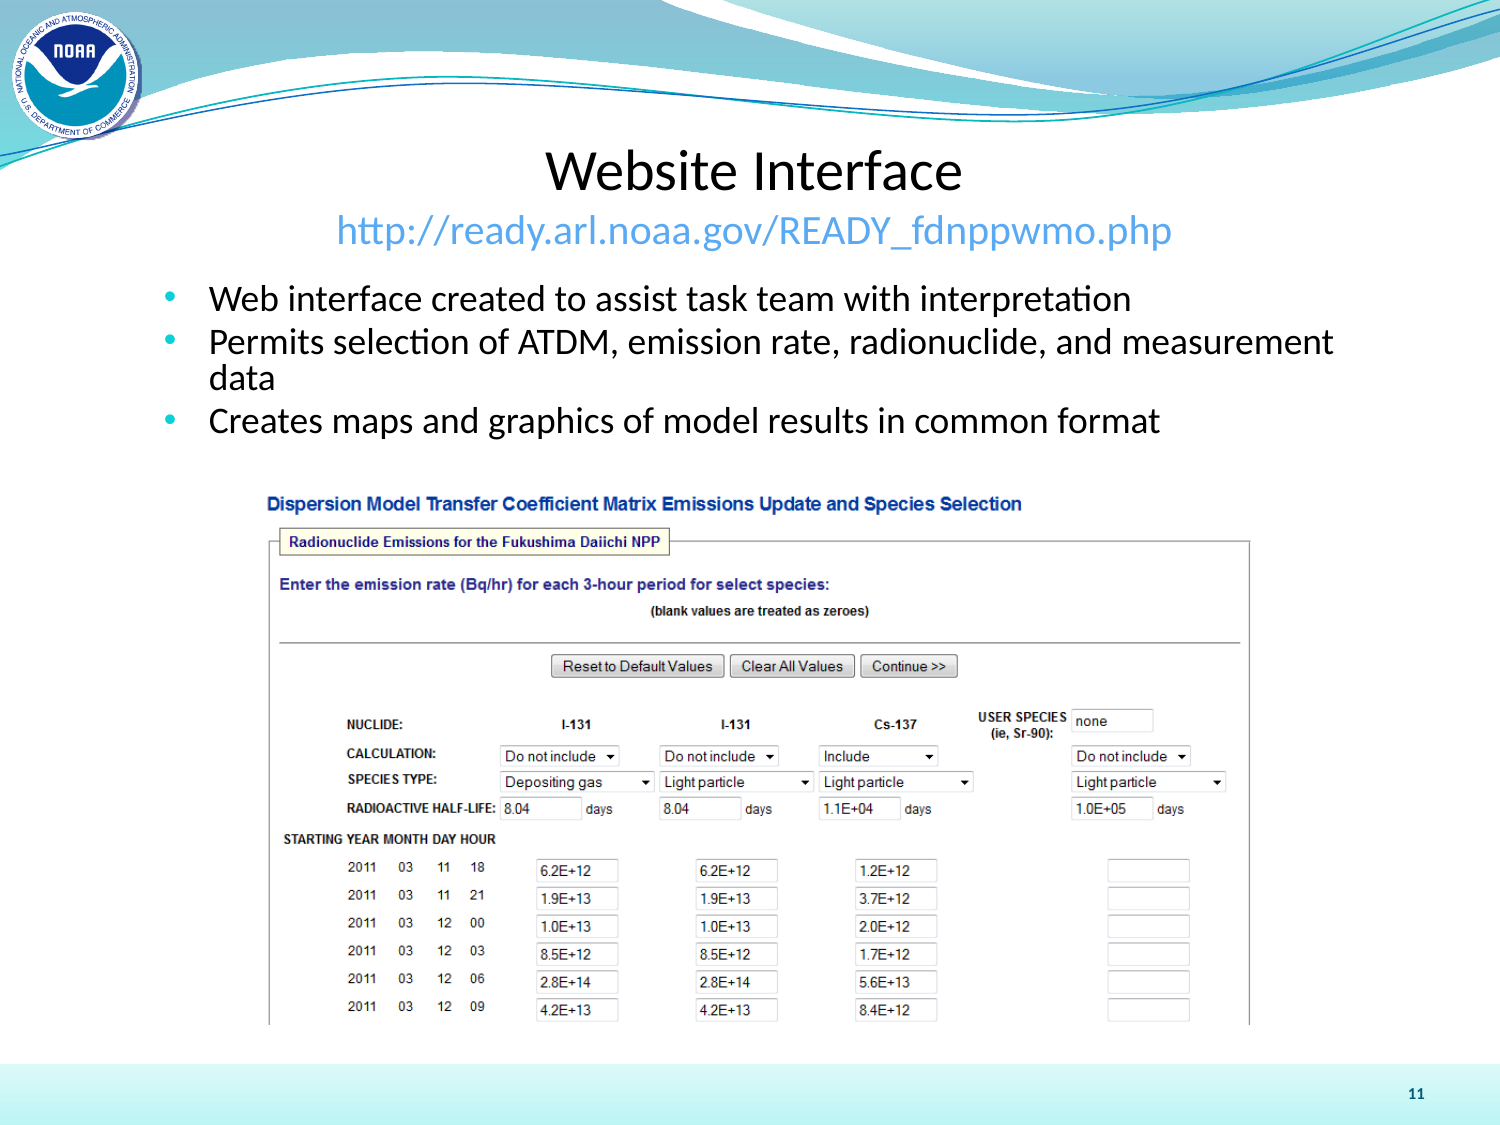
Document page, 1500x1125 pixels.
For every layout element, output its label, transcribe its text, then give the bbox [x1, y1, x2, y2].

text_box Website Interface http://ready.arl.noaa.gov/READY_fdnppwmo.php [79, 125, 1430, 244]
text_box Web interface created to assist task team with interpretation Permits selection of ATDM, emission rate, radionuclide, and measurement data Creates maps and graphics of model results in common format [148, 275, 1388, 475]
picture [12, 12, 138, 138]
picture [258, 487, 1251, 1025]
slide_number 11 [1299, 1042, 1425, 1103]
